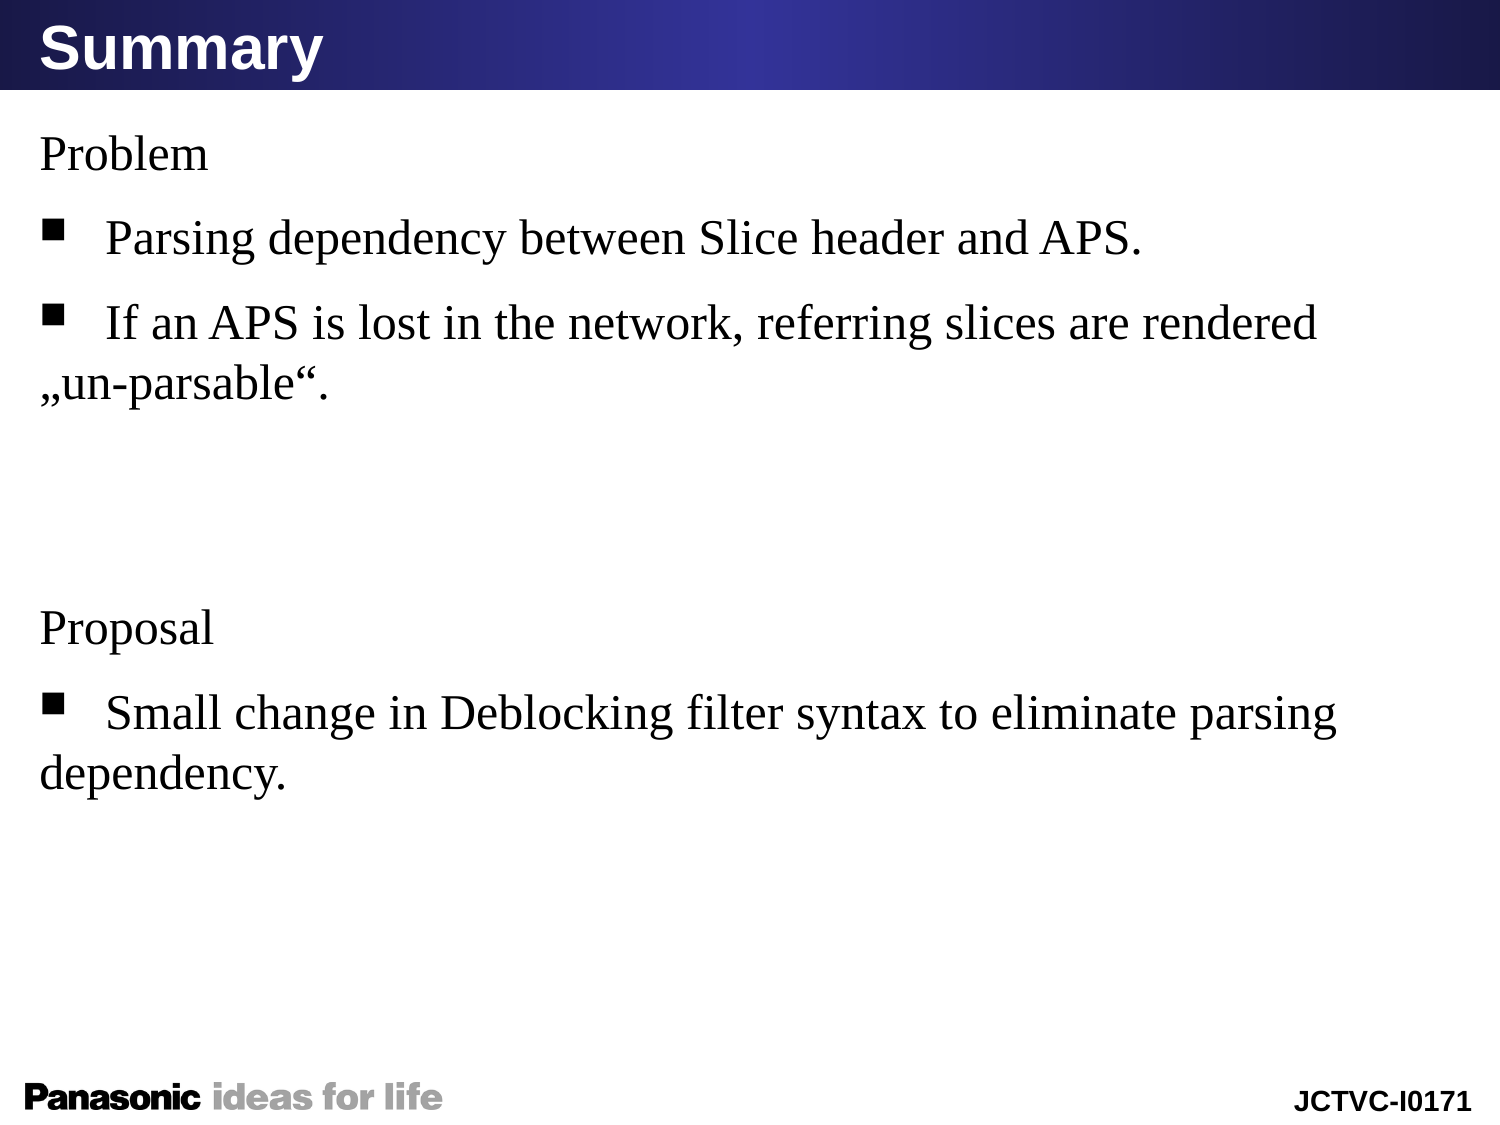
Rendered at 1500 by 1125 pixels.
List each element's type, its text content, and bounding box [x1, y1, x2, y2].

list Problem Parsing dependency between Slice header and APS. If an APS is lost in the network, referring slices are rendered „un-parsable“. Proposal Small change in Deblocking filter syntax to eliminate parsing dependency. [23, 112, 1400, 1051]
picture [24, 1082, 443, 1110]
title Summary [23, 0, 1400, 79]
